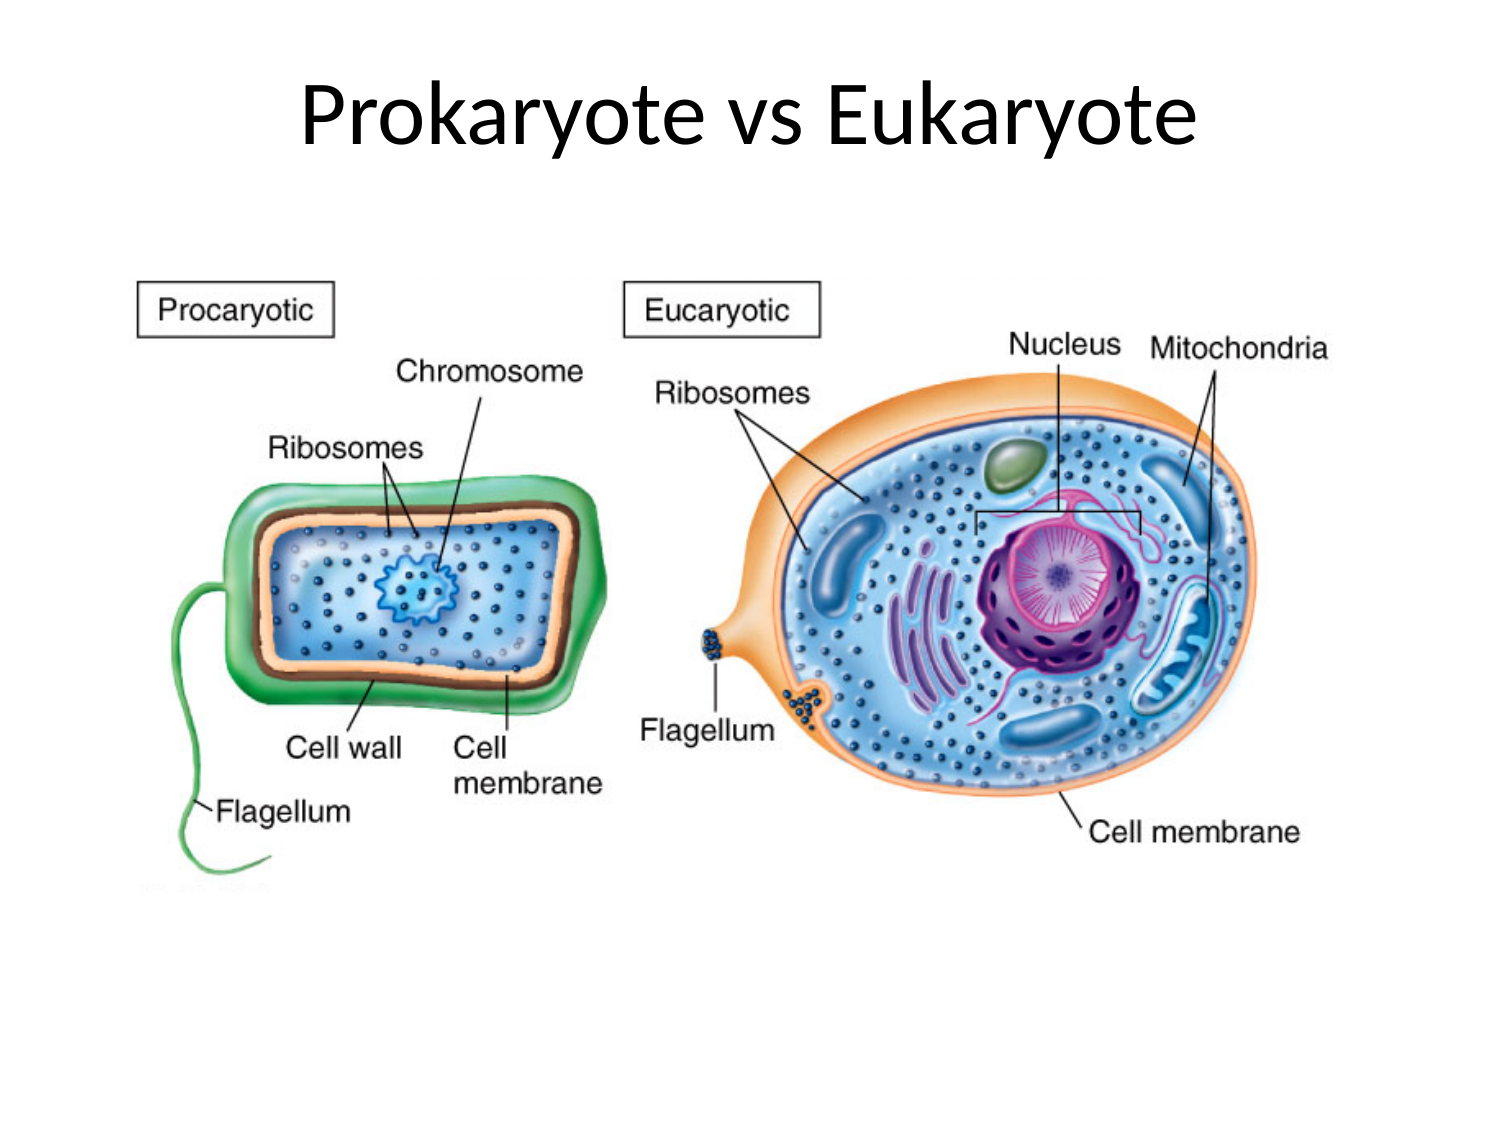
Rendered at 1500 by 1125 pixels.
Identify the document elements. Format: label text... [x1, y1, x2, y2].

picture [88, 278, 1400, 892]
text_box Prokaryote vs Eukaryote [74, 45, 1425, 233]
